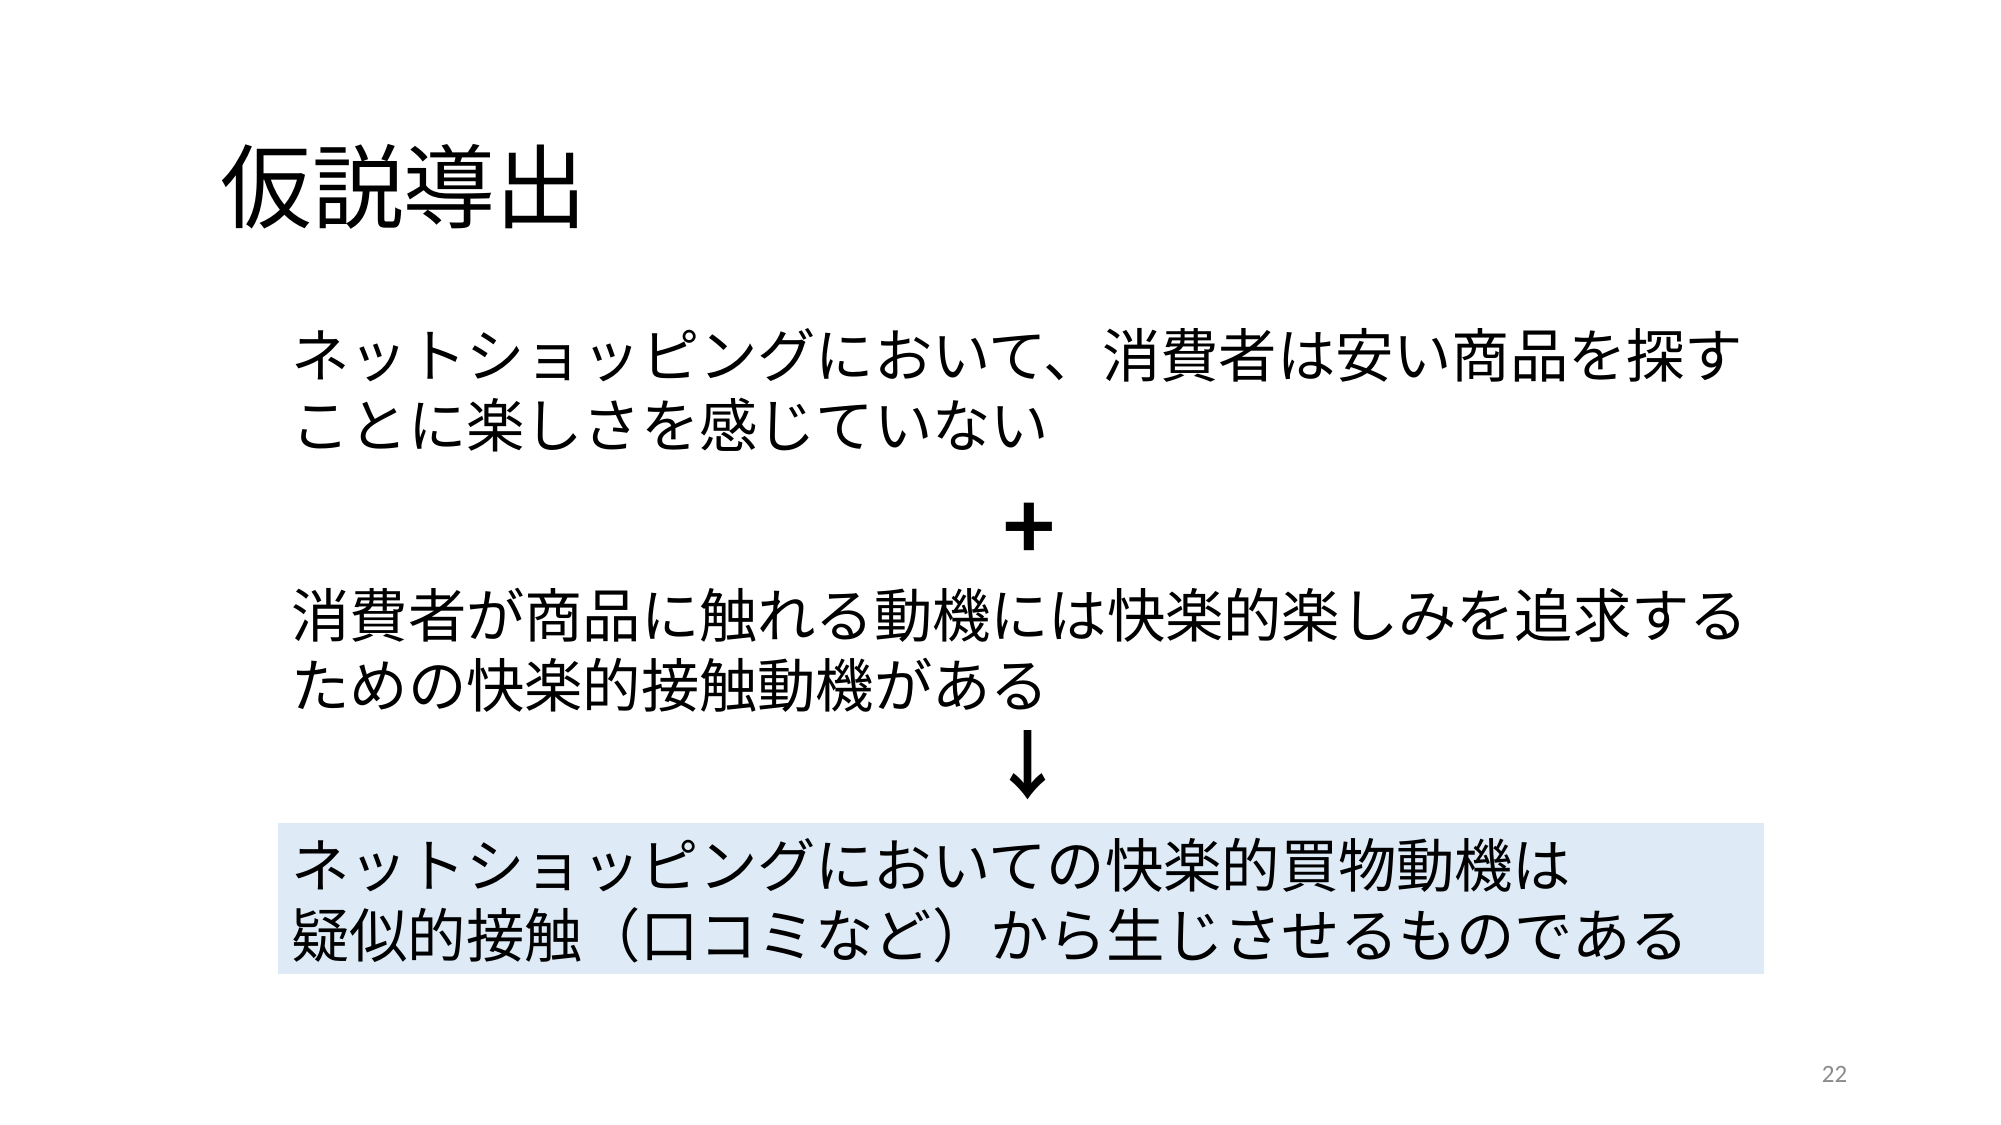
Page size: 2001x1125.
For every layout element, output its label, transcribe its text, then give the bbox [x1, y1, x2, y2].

text_box ネットショッピングにおいての快楽的買物動機は 疑似的接触（口コミなど）から生じさせるものである [275, 820, 1767, 978]
slide_number 22 [1412, 1042, 1863, 1103]
text_box 仮説​導出 [205, 122, 656, 248]
text_box ネットショッピングにおいて、消費者は安い商品を探すことに楽しさを感じていない + 消費者が商品に触れる動機には快楽的楽しみを追求するための快楽的接触動機がある ↓ [276, 311, 1779, 817]
